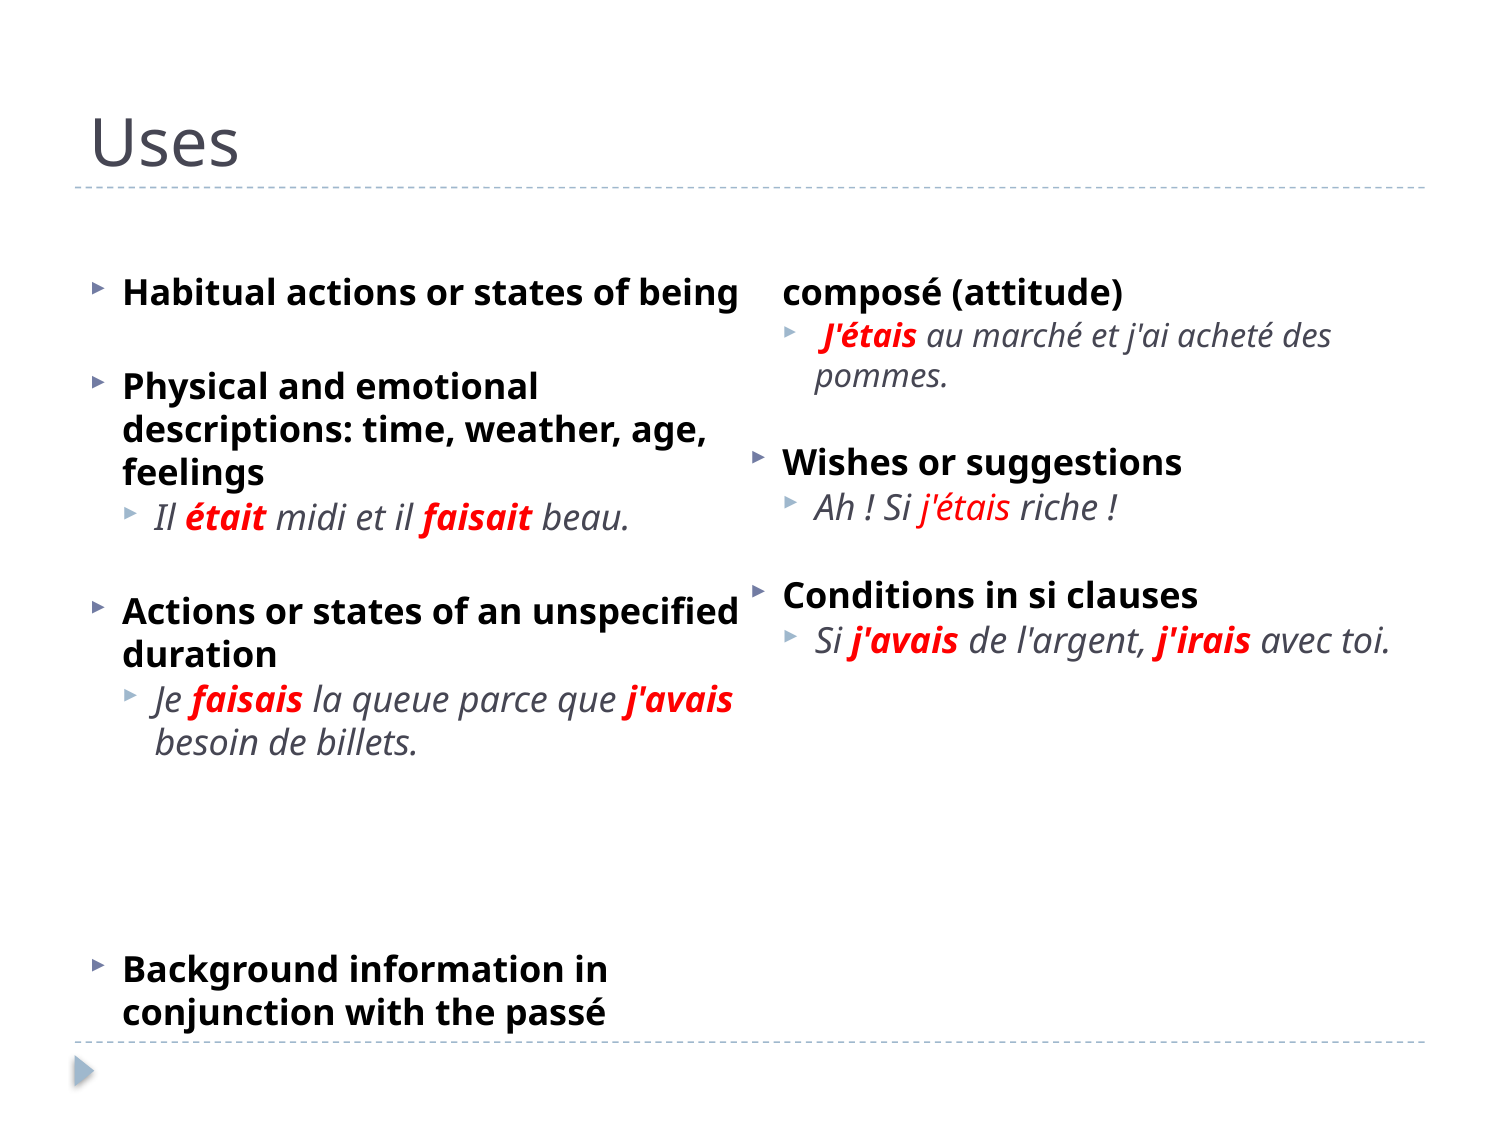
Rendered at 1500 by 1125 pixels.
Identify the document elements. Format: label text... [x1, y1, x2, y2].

list Habitual actions or states of being Physical and emotional descriptions: time, weather, age, feelings Il était midi et il faisait beau. Actions or states of an unspecified duration Je faisais la queue parce que j'avais besoin de billets. Background information in conjunction with the passé composé (attitude) J'étais au marché et j'ai acheté des pommes. Wishes or suggestions Ah ! Si j'étais riche ! Conditions in si clauses Si j'avais de l'argent, j'irais avec toi. [75, 262, 1425, 1050]
title Uses [75, 24, 1425, 188]
